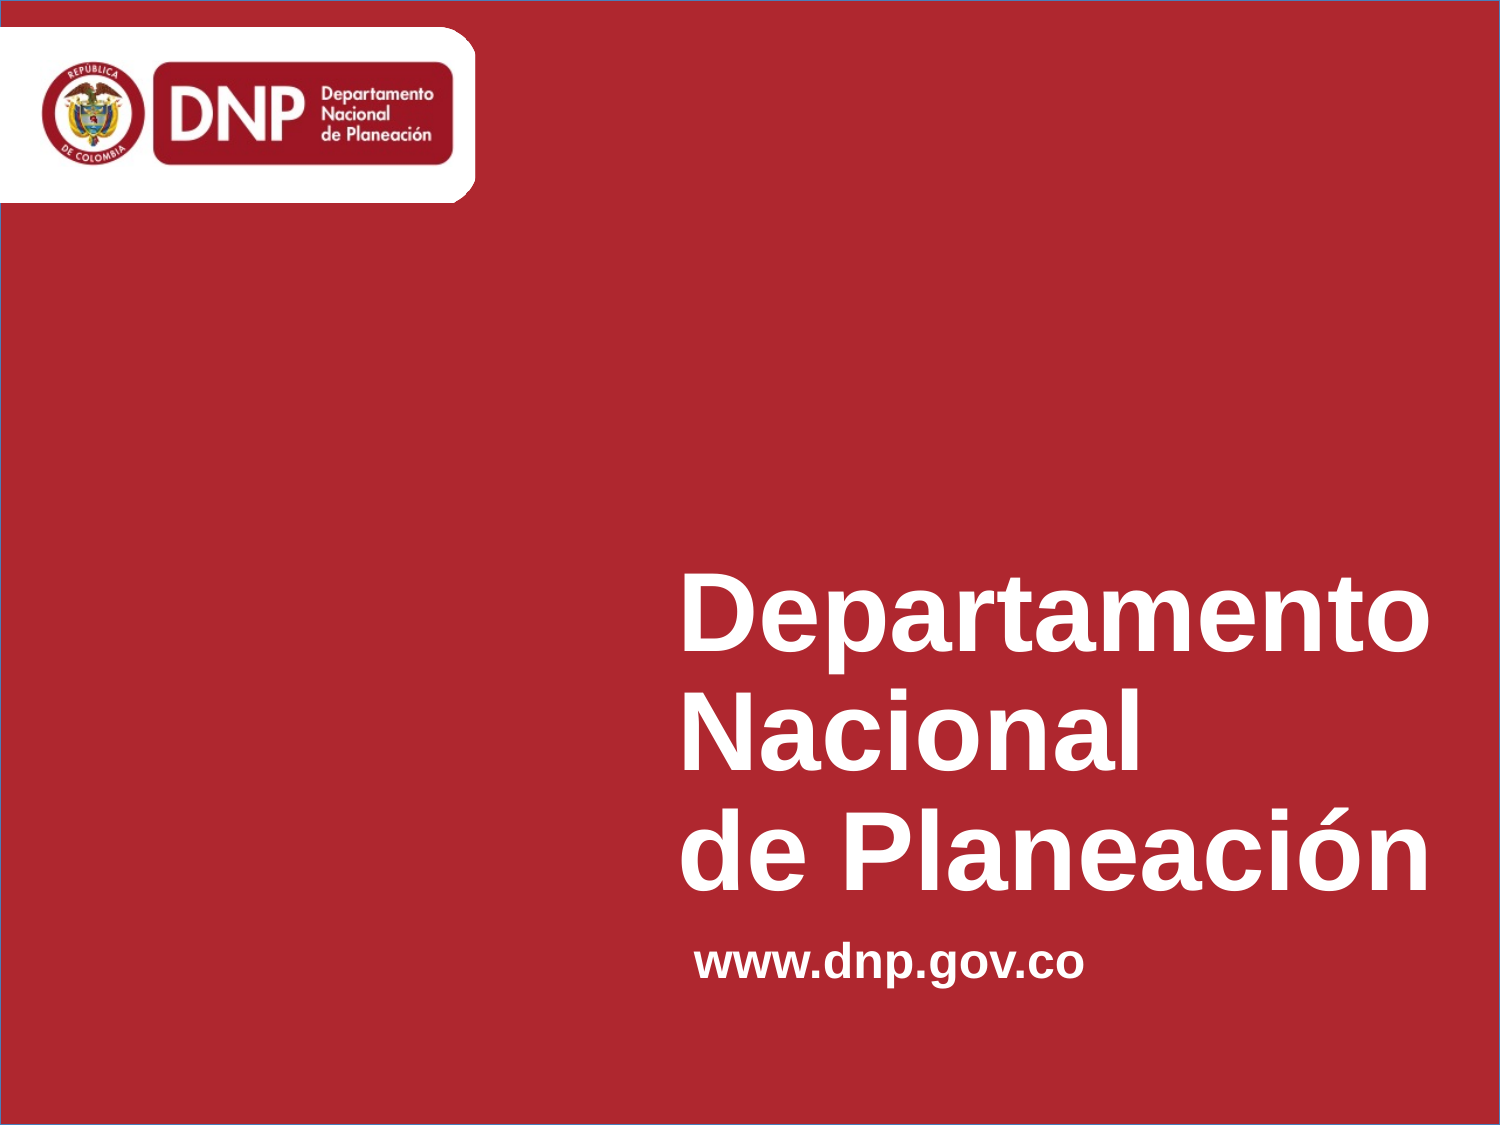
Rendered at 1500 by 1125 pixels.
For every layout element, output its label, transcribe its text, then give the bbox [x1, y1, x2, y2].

text_box www.dnp.gov.co [678, 921, 1101, 996]
picture [0, 27, 476, 204]
text_box Departamento Nacional de Planeación [662, 568, 1500, 1012]
